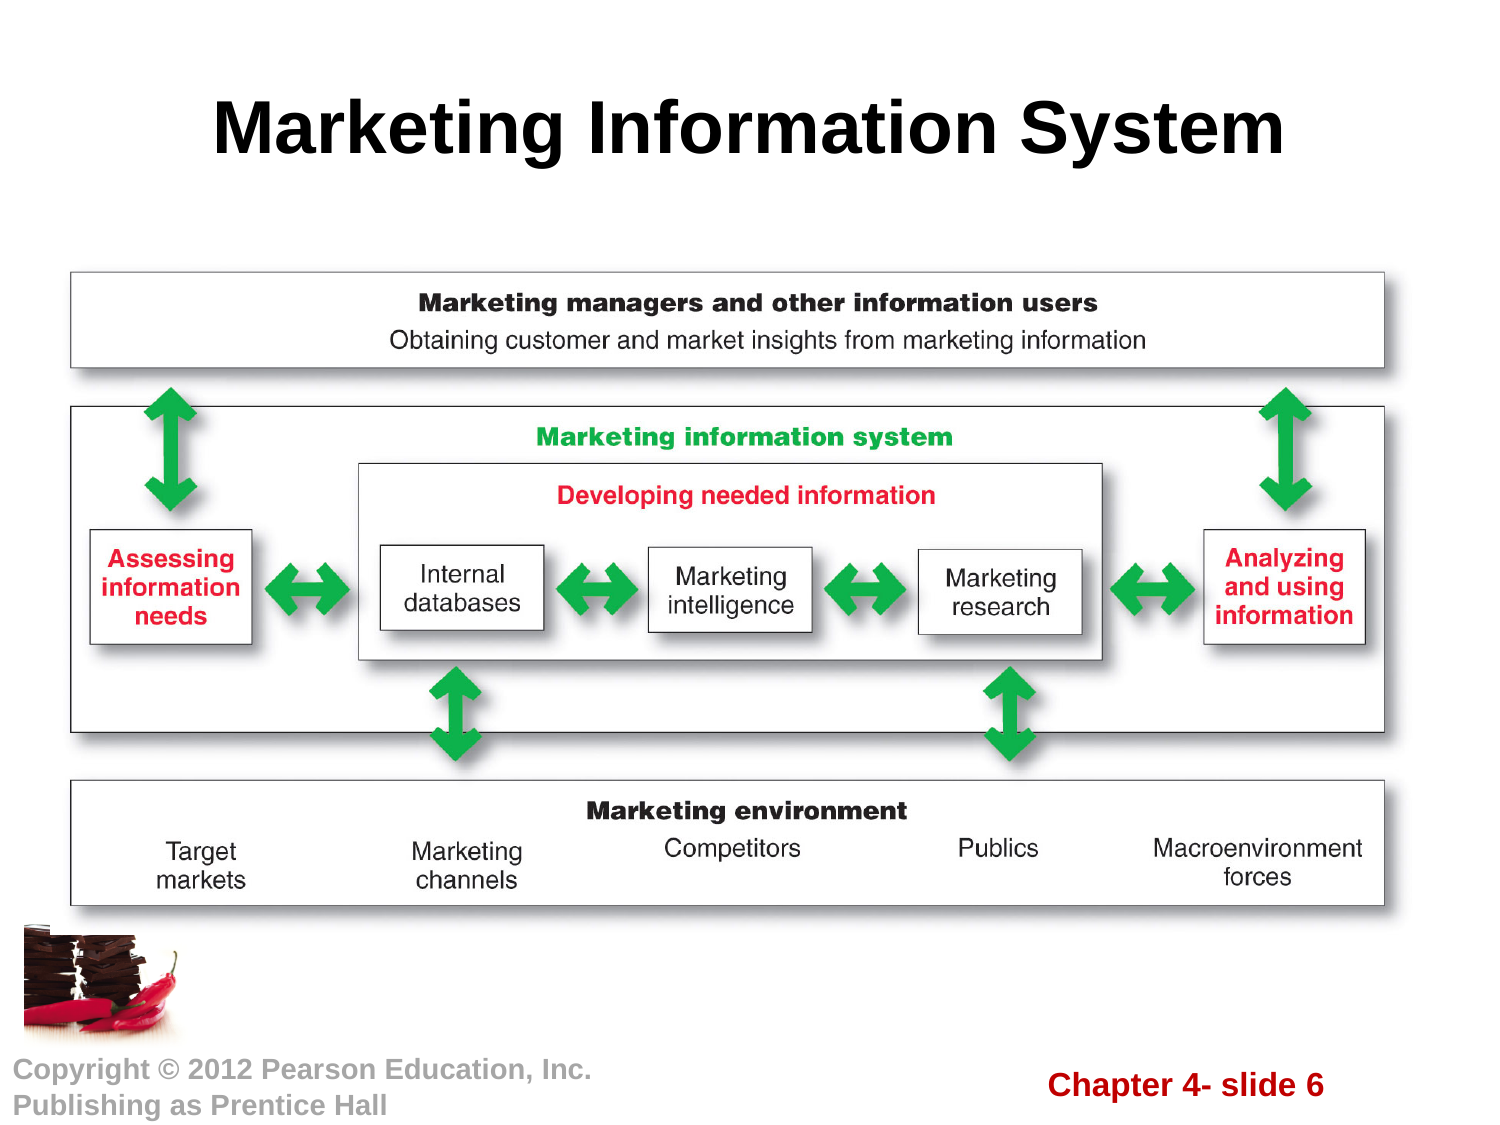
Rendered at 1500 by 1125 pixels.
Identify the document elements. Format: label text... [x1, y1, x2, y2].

title Marketing Information System [112, 37, 1388, 226]
picture [24, 262, 1413, 1050]
